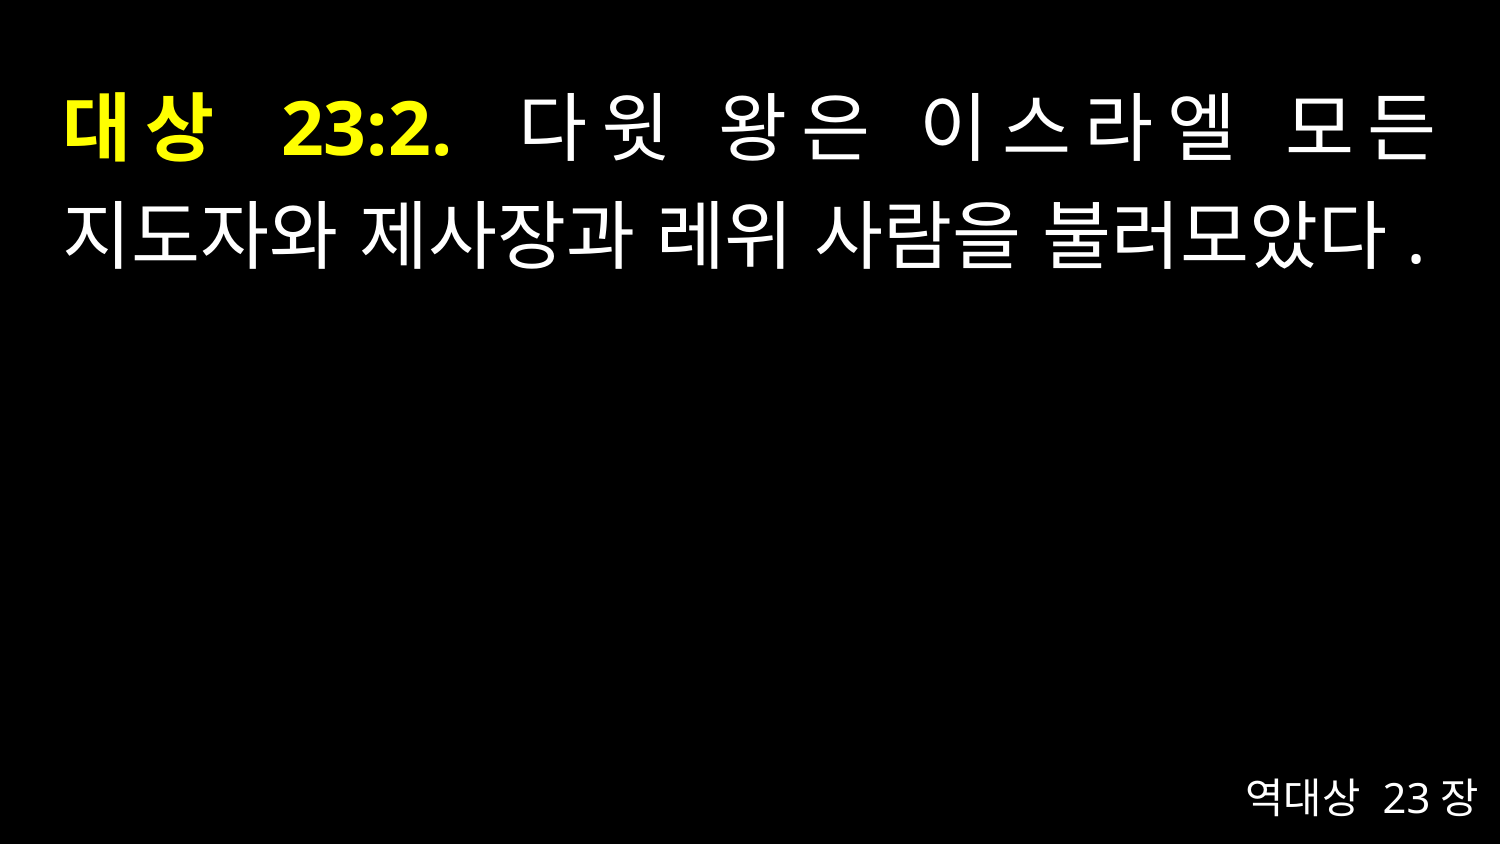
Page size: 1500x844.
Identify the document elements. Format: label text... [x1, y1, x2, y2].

title 대상 23:2. 다윗 왕은 이스라엘 모든 지도자와 제사장과 레위 사람을 불러모았다. [0, 0, 1500, 844]
subtitle 역대상 23장 [916, 770, 1500, 844]
